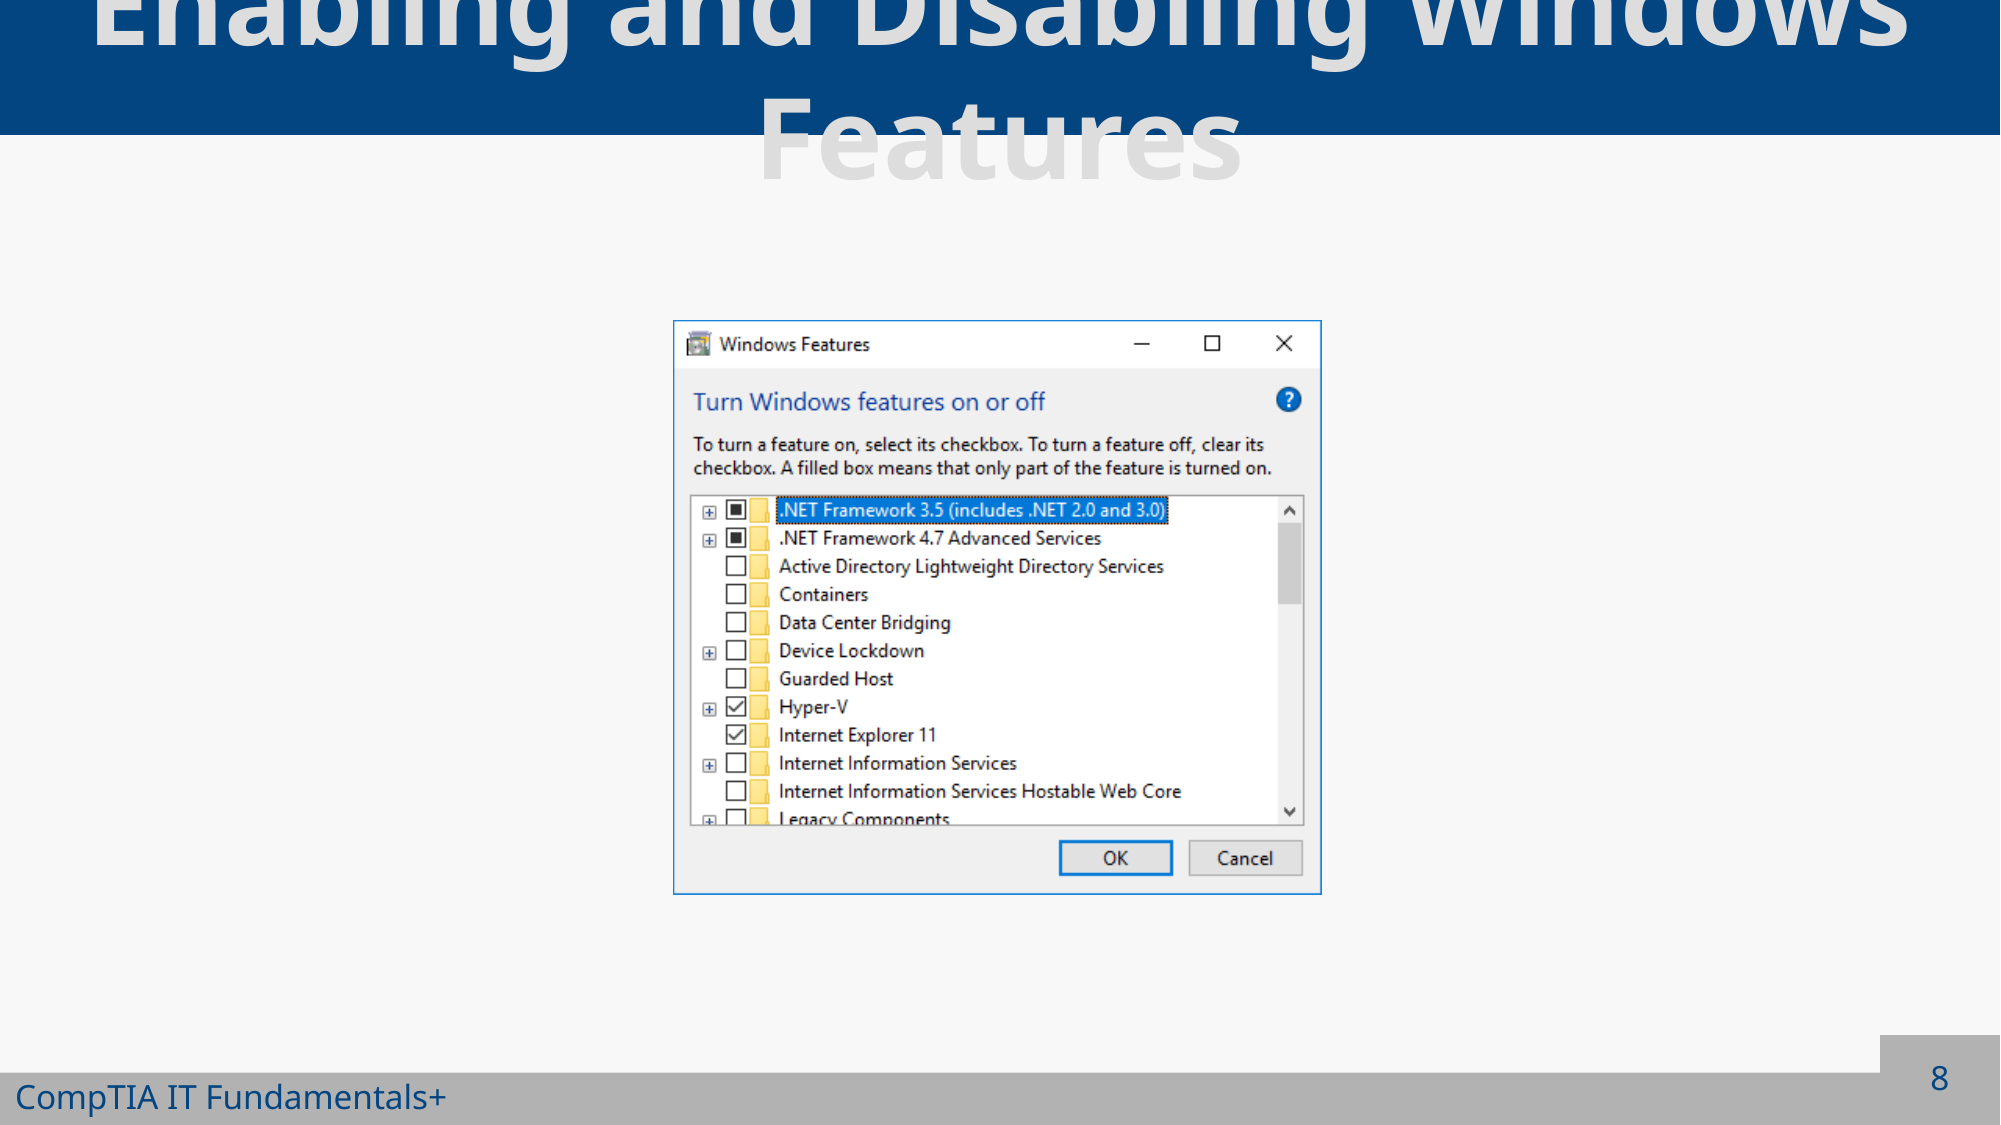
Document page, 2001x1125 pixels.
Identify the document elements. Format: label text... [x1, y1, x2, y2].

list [673, 320, 1322, 895]
footer CompTIA IT Fundamentals+ [0, 1072, 1880, 1125]
slide_number 8 [1880, 1035, 2000, 1125]
title Enabling and Disabling Windows Features [0, 0, 2000, 135]
